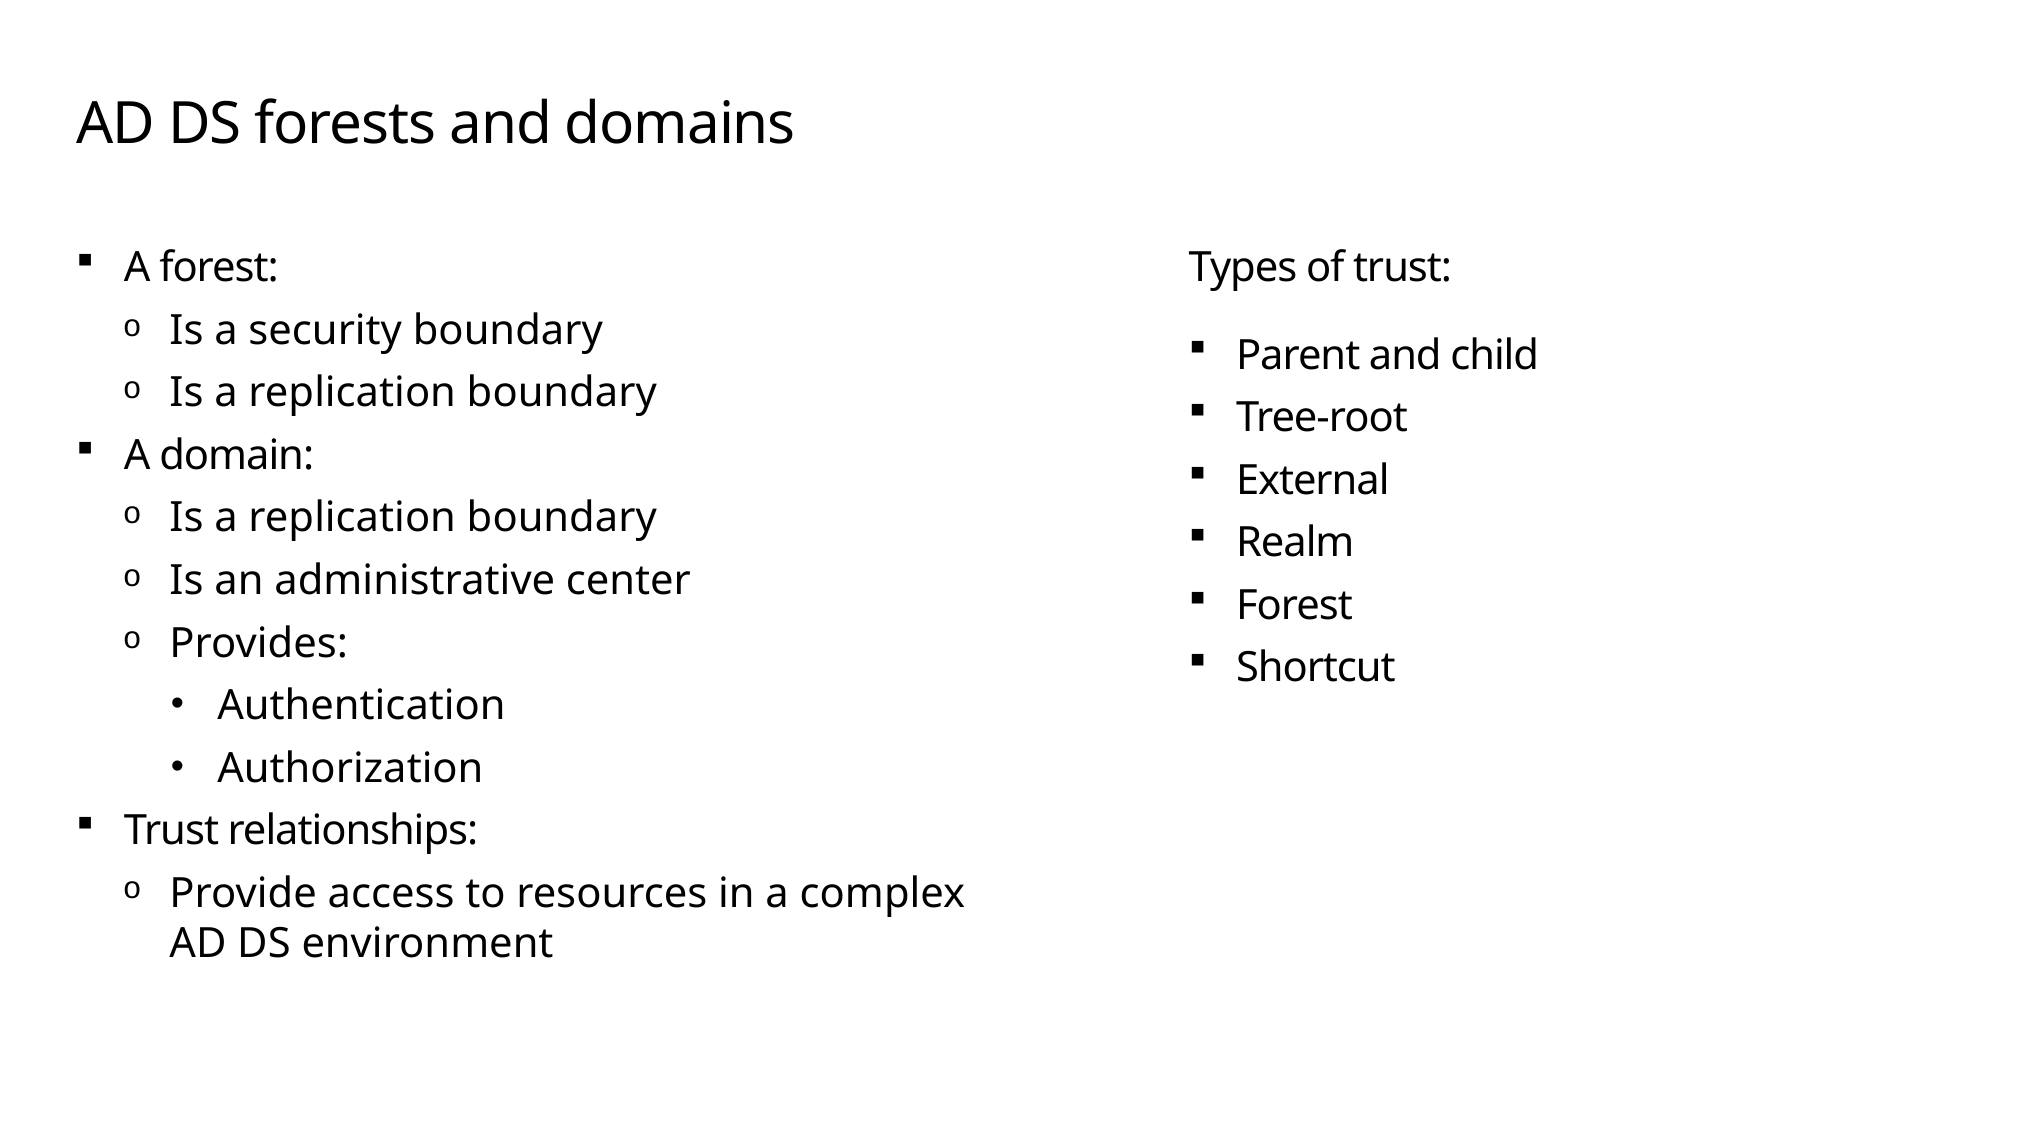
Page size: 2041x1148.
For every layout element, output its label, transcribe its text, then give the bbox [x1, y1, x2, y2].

list A forest: Is a security boundary Is a replication boundary A domain: Is a replication boundary Is an administrative center Provides: Authentication Authorization Trust relationships: Provide access to resources in a complex AD DS environment [76, 240, 985, 1074]
title AD DS forests and domains [76, 93, 1968, 161]
text_box Types of trust: Parent and child Tree-root External Realm Forest Shortcut [1188, 240, 1922, 1074]
